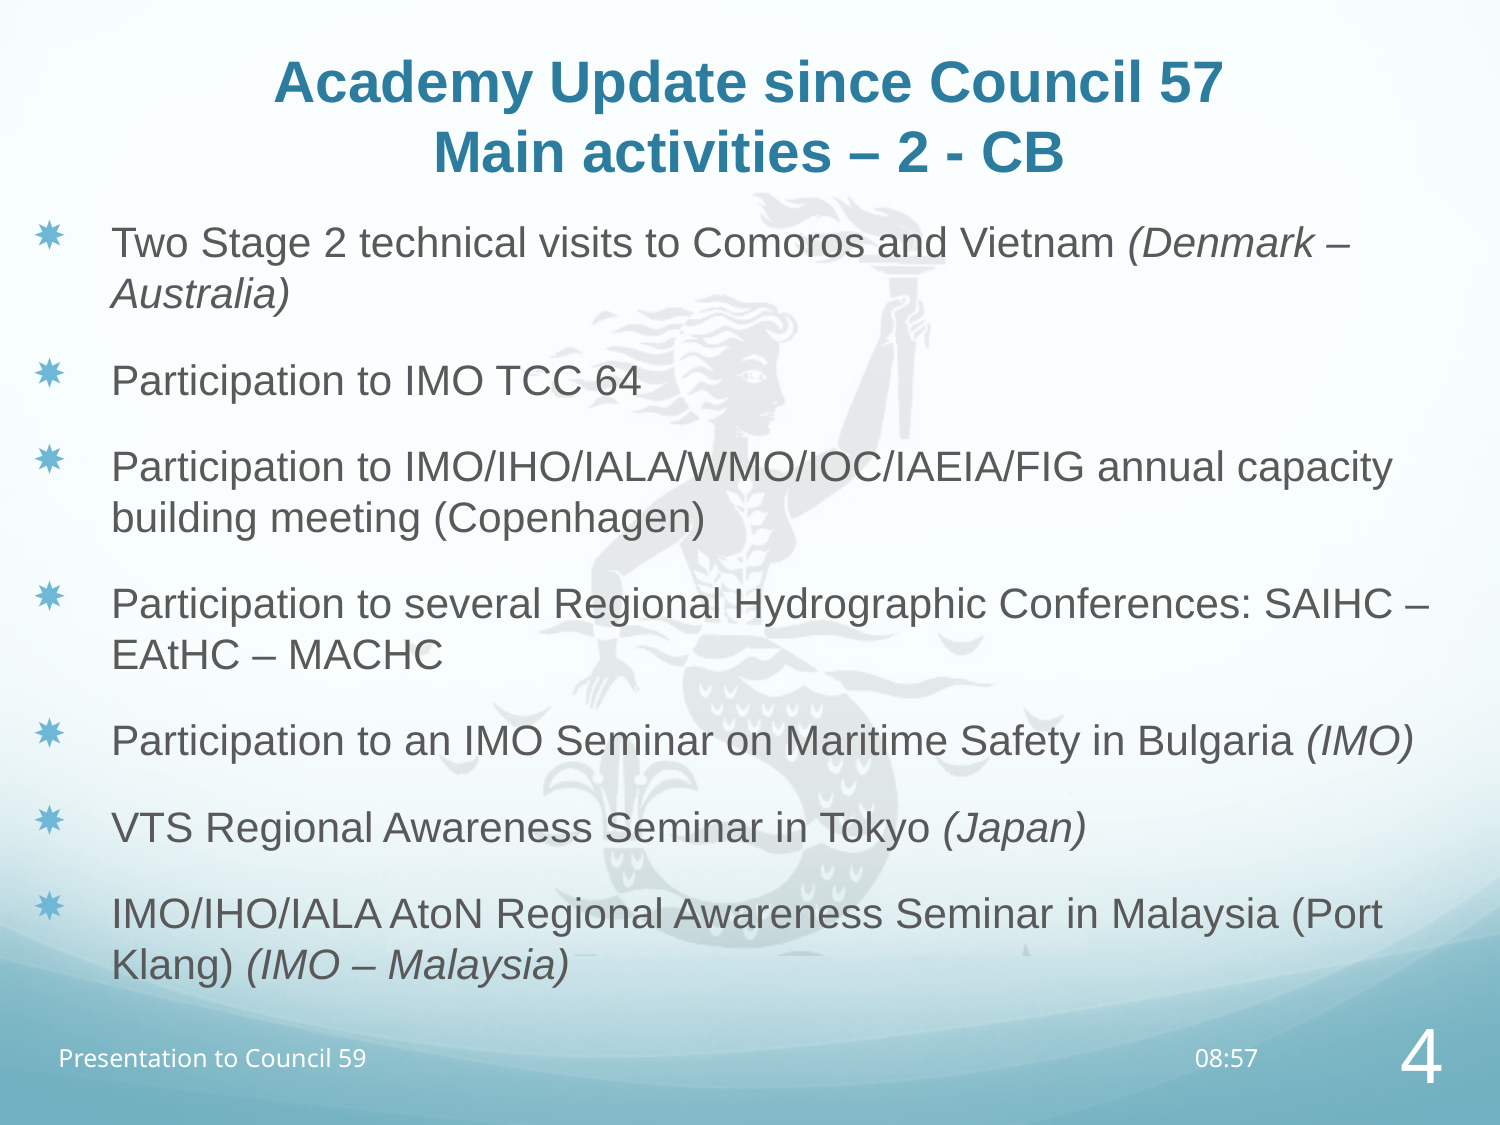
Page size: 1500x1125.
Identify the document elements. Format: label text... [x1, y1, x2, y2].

footer Presentation to Council 59 [43, 1029, 838, 1090]
list Two Stage 2 technical visits to Comoros and Vietnam (Denmark – Australia) Participation to IMO TCC 64 Participation to IMO/IHO/IALA/WMO/IOC/IAEIA/FIG annual capacity building meeting (Copenhagen) Participation to several Regional Hydrographic Conferences: SAIHC – EAtHC – MACHC Participation to an IMO Seminar on Maritime Safety in Bulgaria (IMO) VTS Regional Awareness Seminar in Tokyo (Japan) IMO/IHO/IALA AtoN Regional Awareness Seminar in Malaysia (Port Klang) (IMO – Malaysia) [15, 207, 1459, 1038]
title Academy Update since Council 57 Main activities – 2 - CB [75, 35, 1425, 193]
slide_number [923, 1029, 1274, 1090]
slide_number 4 [1295, 1029, 1459, 1090]
